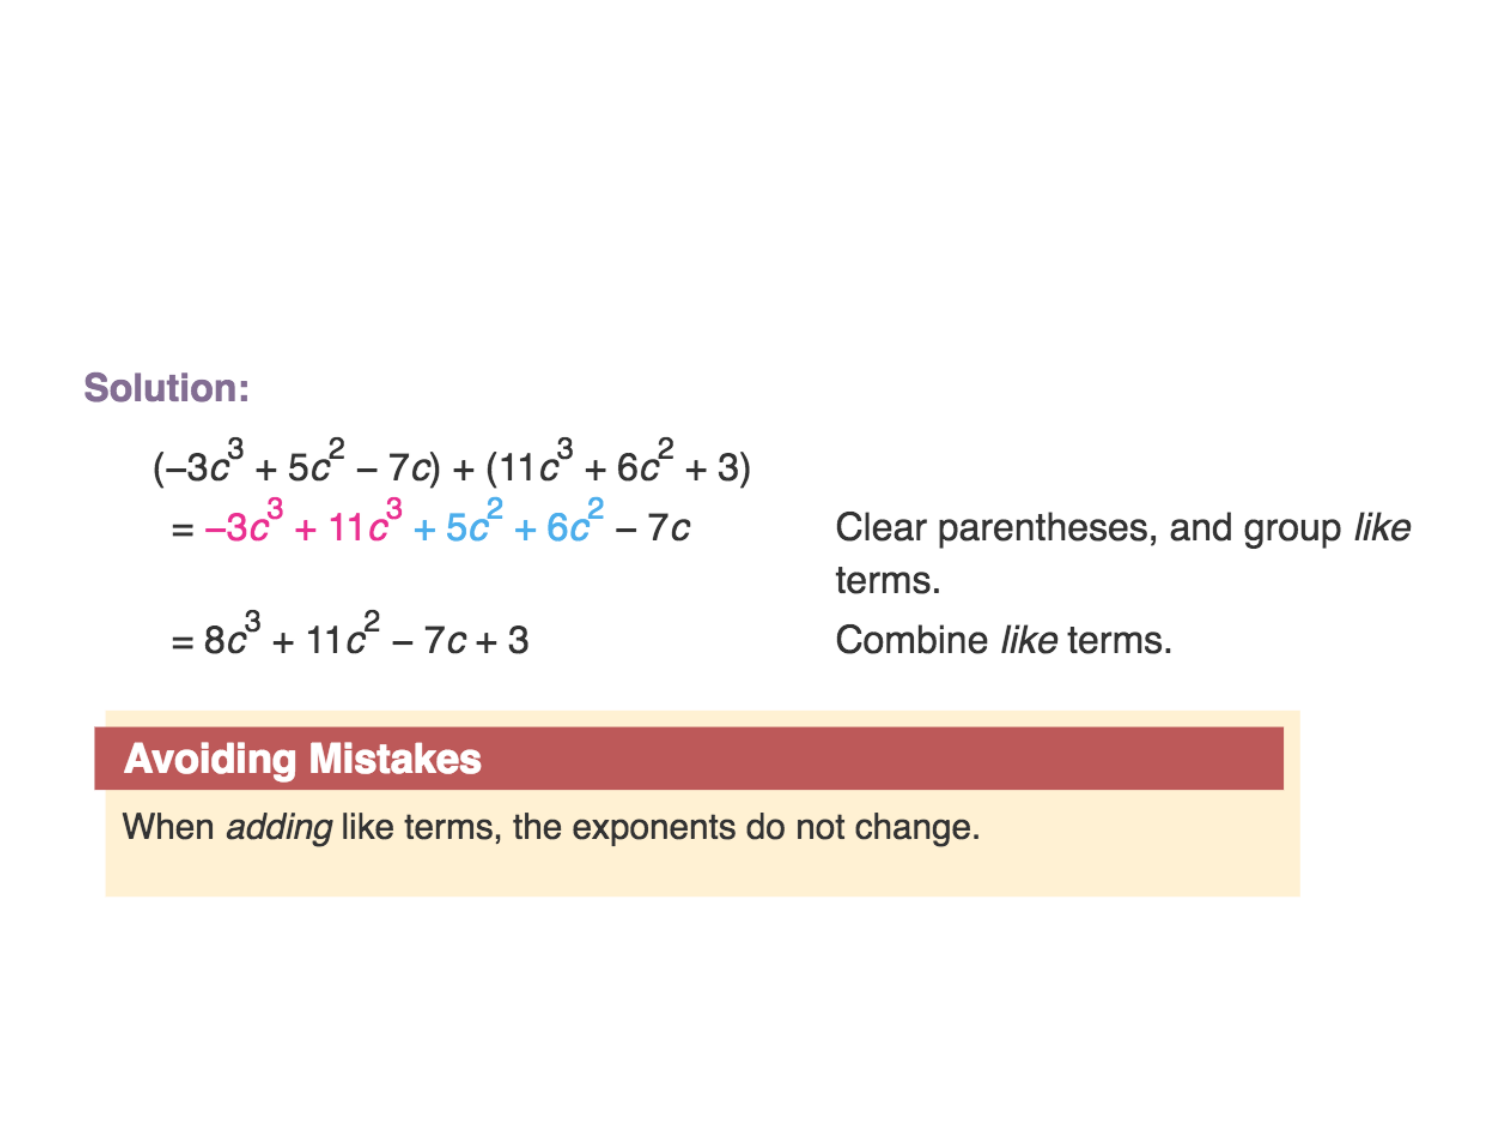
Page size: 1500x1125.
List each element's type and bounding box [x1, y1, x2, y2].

list [74, 262, 1426, 1006]
